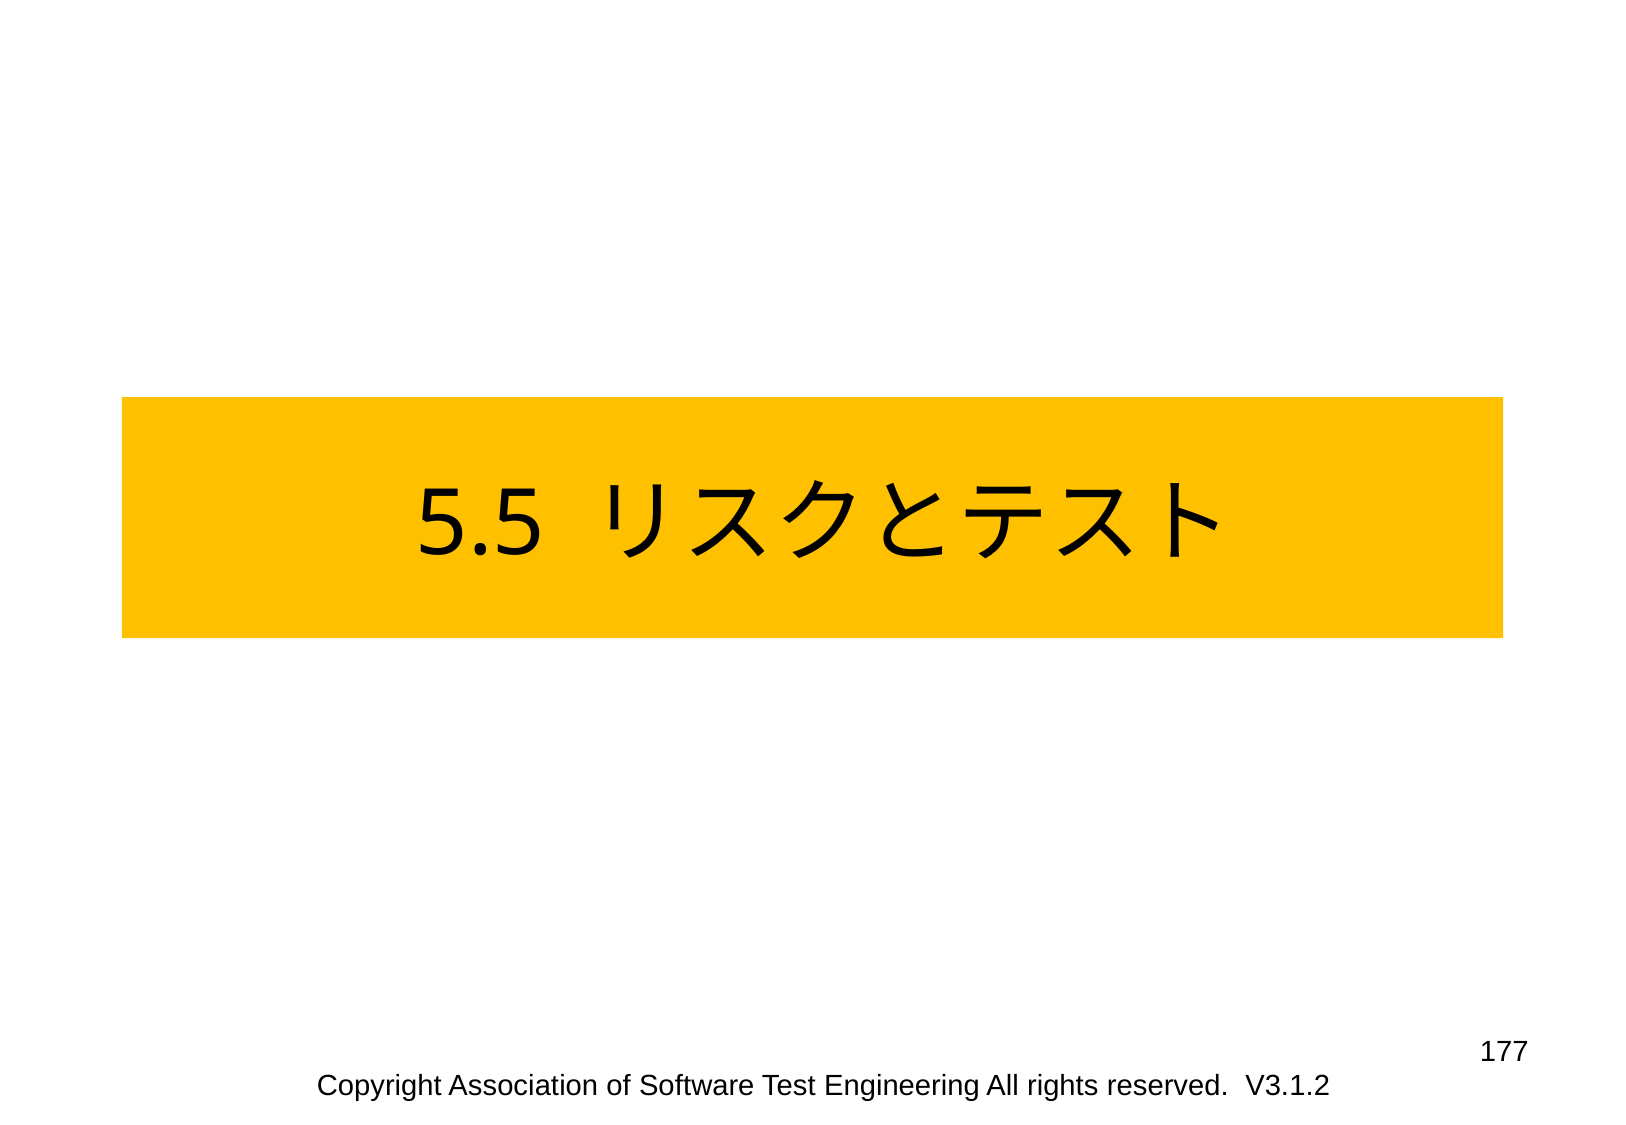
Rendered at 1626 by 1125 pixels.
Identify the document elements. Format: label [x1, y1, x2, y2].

slide_number [1164, 1024, 1544, 1103]
footer [233, 1058, 1164, 1103]
text_box [121, 397, 1504, 639]
